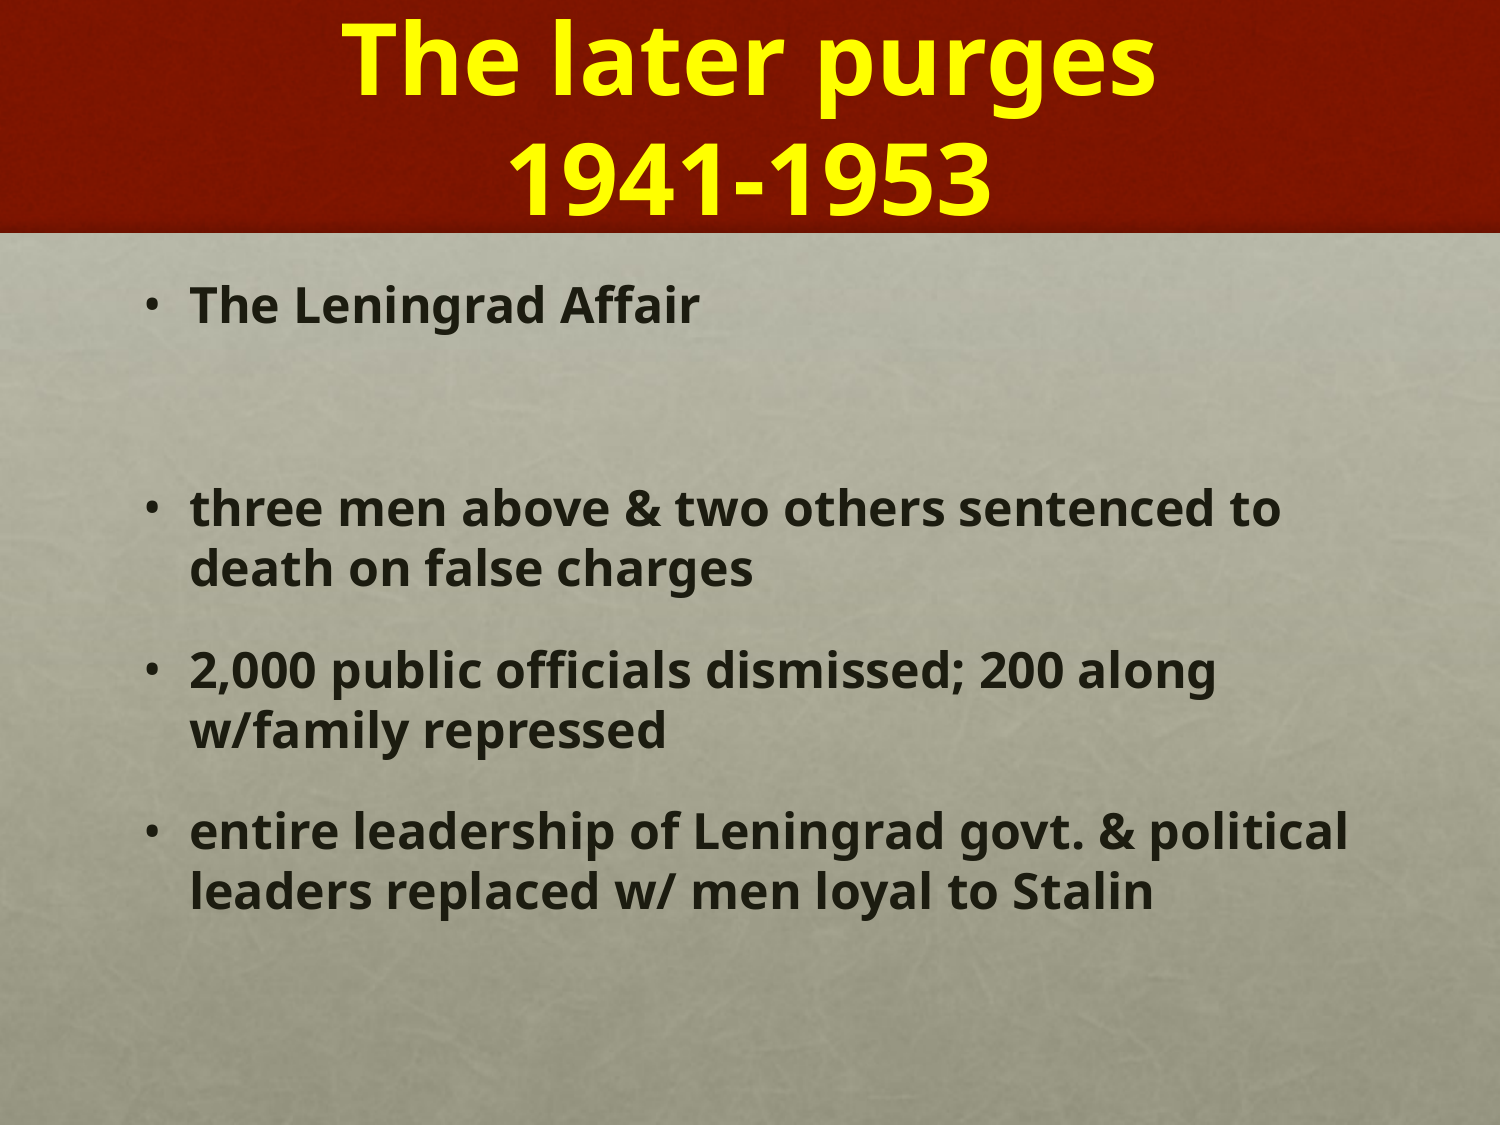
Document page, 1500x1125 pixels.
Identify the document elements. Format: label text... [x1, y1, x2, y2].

picture [0, 214, 1500, 1125]
title The later purges 1941-1953 [127, 10, 1372, 221]
list The Leningrad Affair three men above & two others sentenced to death on false charges 2,000 public officials dismissed; 200 along w/family repressed entire leadership of Leningrad govt. & political leaders replaced w/ men loyal to Stalin [127, 265, 1372, 1125]
